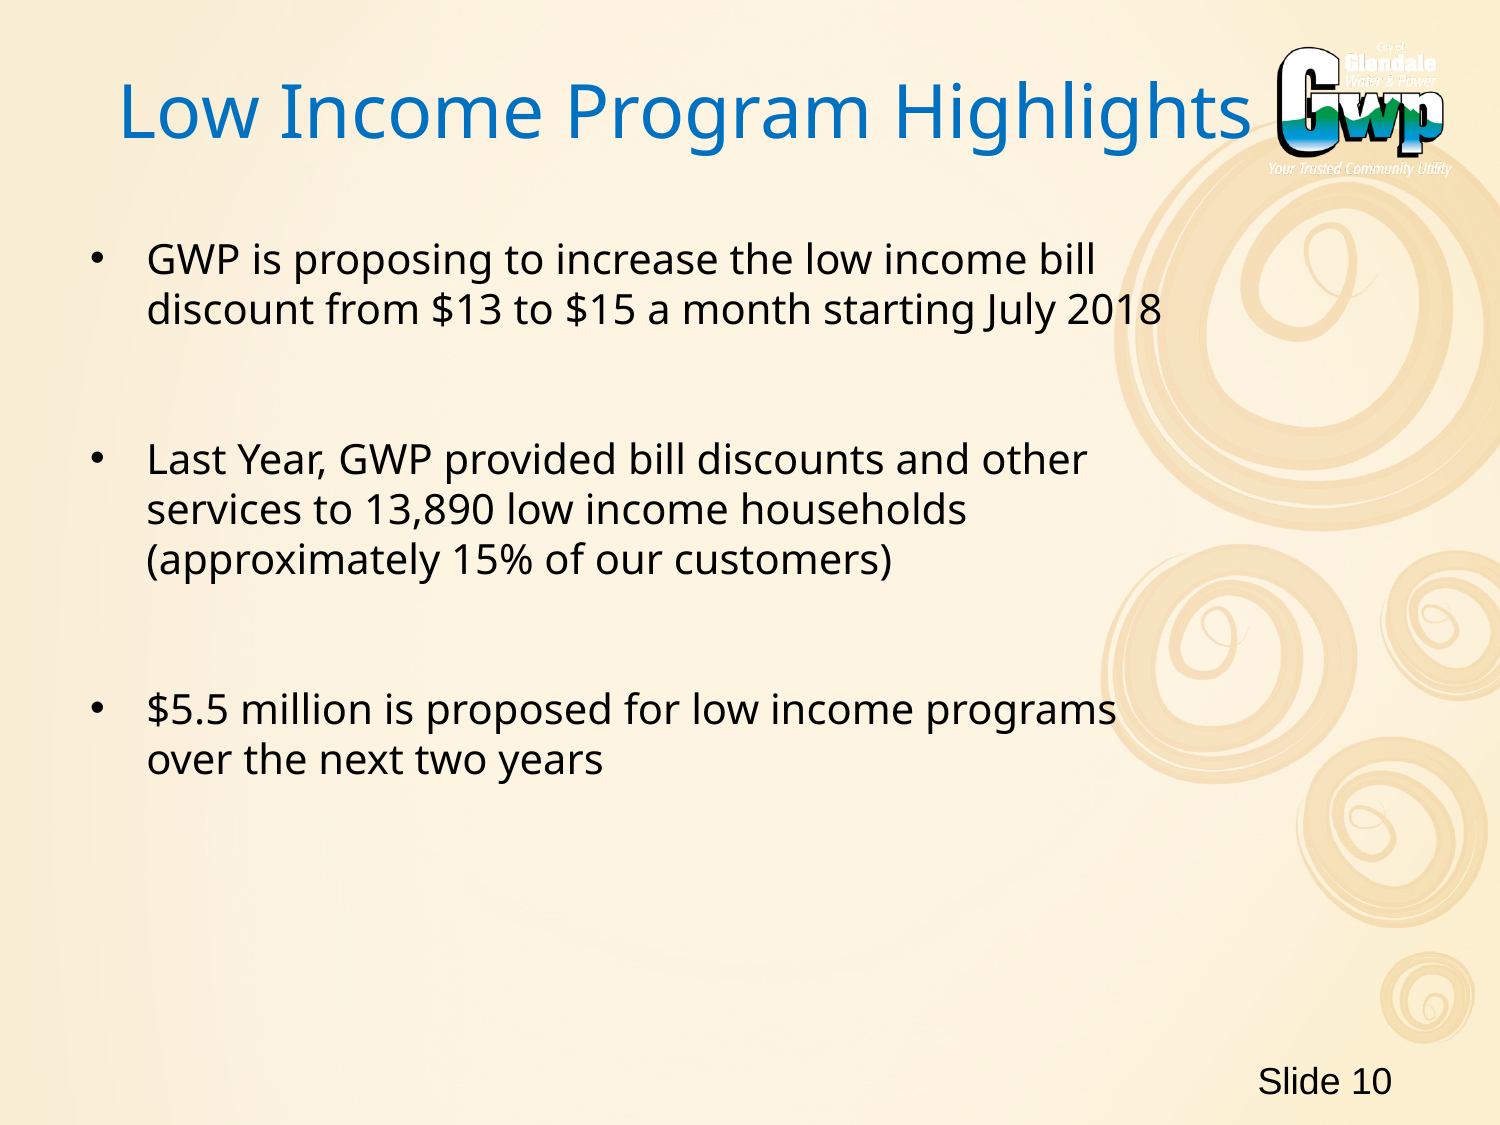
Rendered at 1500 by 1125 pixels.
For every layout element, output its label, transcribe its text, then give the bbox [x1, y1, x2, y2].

picture [0, 0, 1500, 1125]
title Low Income Program Highlights [10, 42, 1268, 176]
text_box GWP is proposing to increase the low income bill discount from $13 to $15 a month starting July 2018 Last Year, GWP provided bill discounts and other services to 13,890 low income households (approximately 15% of our customers) $5.5 million is proposed for low income programs over the next two years [74, 224, 1213, 1052]
text_box Slide 10 [1149, 1049, 1500, 1125]
